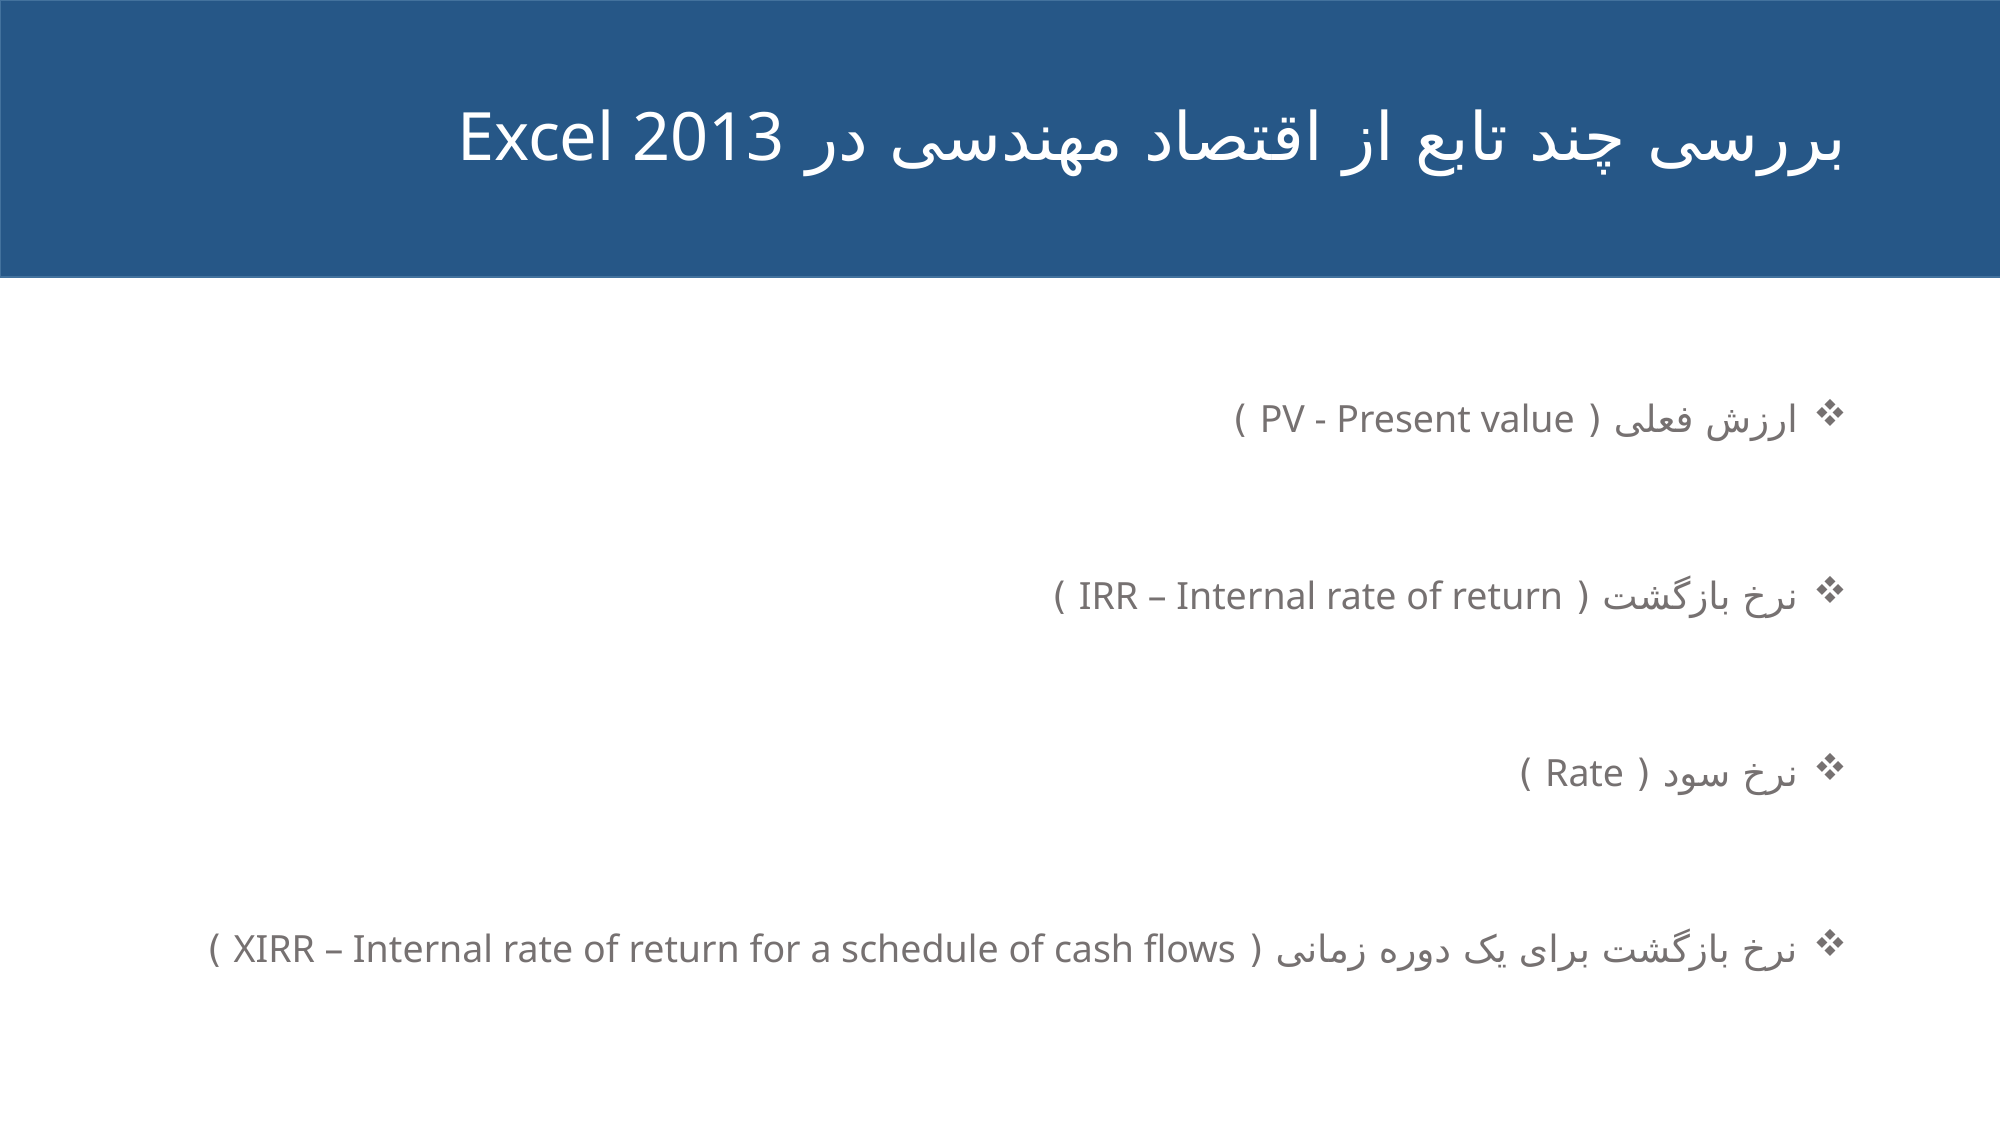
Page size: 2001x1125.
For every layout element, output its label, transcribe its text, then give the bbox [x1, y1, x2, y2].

title بررسی چند تابع از اقتصاد مهندسی در Excel 2013 [137, 29, 1863, 248]
list ارزش فعلی ( PV - Present value ) نرخ بازگشت ( IRR – Internal rate of return ) نرخ سود ( Rate ) نرخ بازگشت برای یک دوره زمانی ( XIRR – Internal rate of return for a schedule of cash flows ) [137, 299, 1863, 1014]
text_box [0, 0, 2000, 278]
